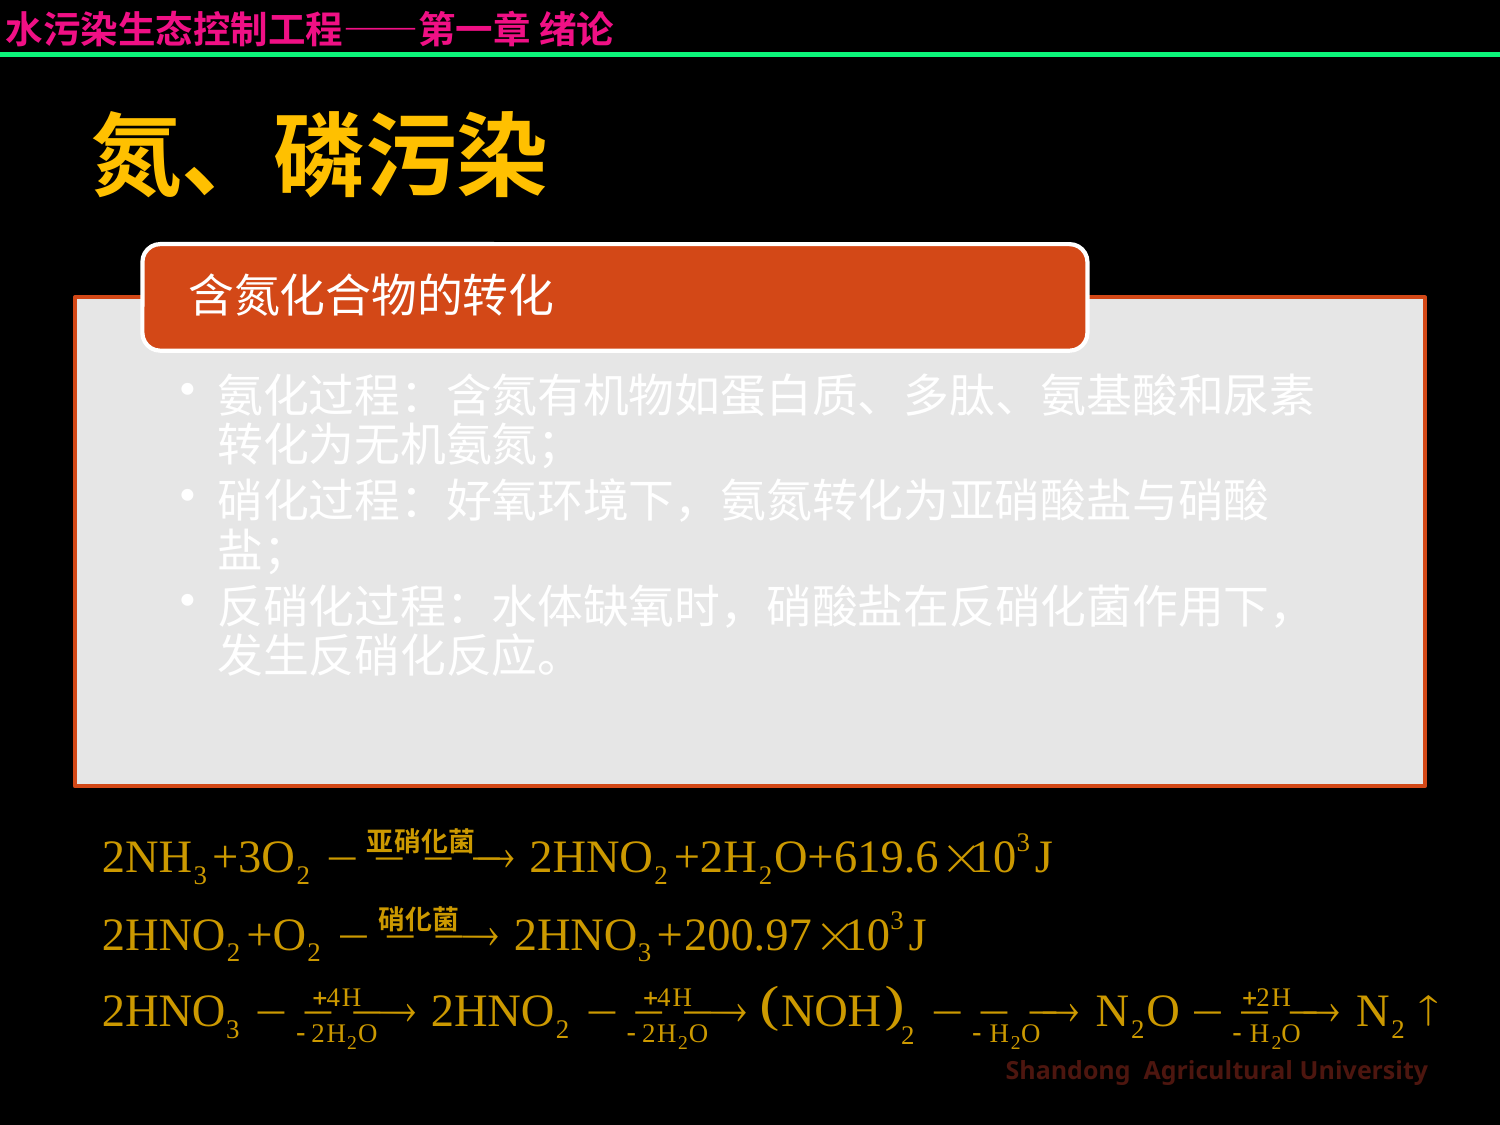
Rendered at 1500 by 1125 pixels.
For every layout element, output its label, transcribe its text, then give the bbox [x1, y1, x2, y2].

title 氮、磷污染 [75, 59, 1425, 207]
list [74, 207, 1426, 823]
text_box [94, 822, 1454, 1059]
